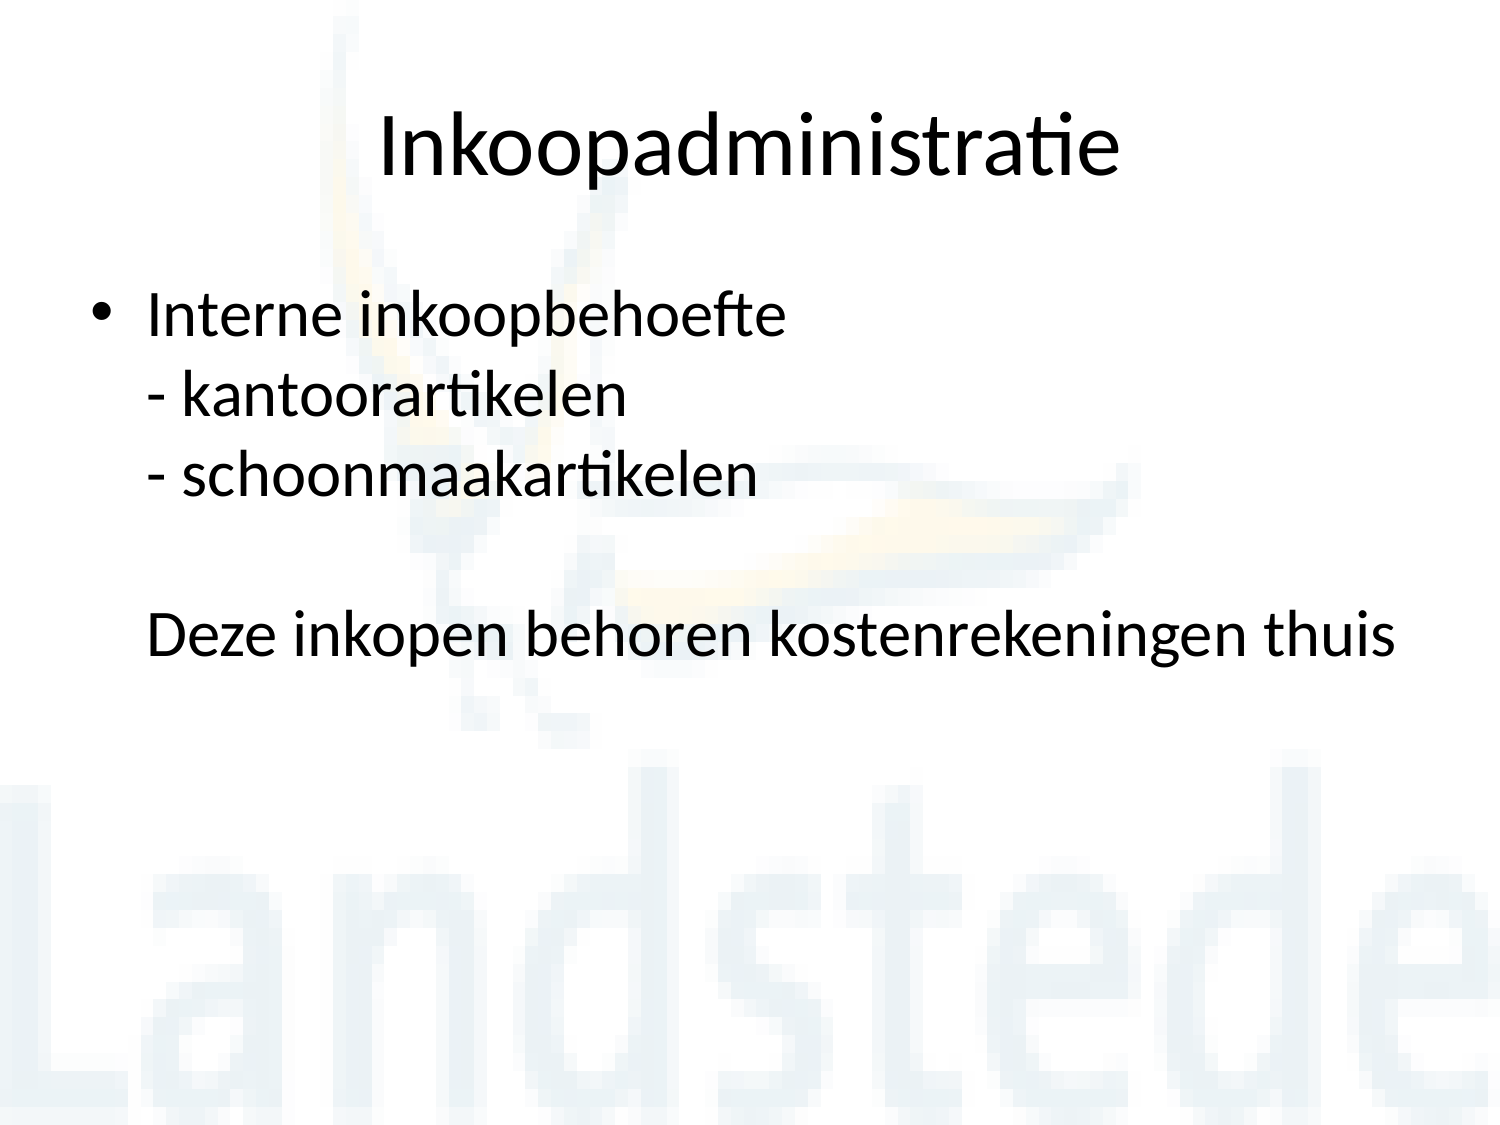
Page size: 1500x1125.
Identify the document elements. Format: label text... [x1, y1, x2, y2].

title Inkoopadministratie [75, 45, 1425, 233]
list Interne inkoopbehoefte - kantoorartikelen - schoonmaakartikelen Deze inkopen behoren kostenrekeningen thuis [75, 262, 1425, 1005]
